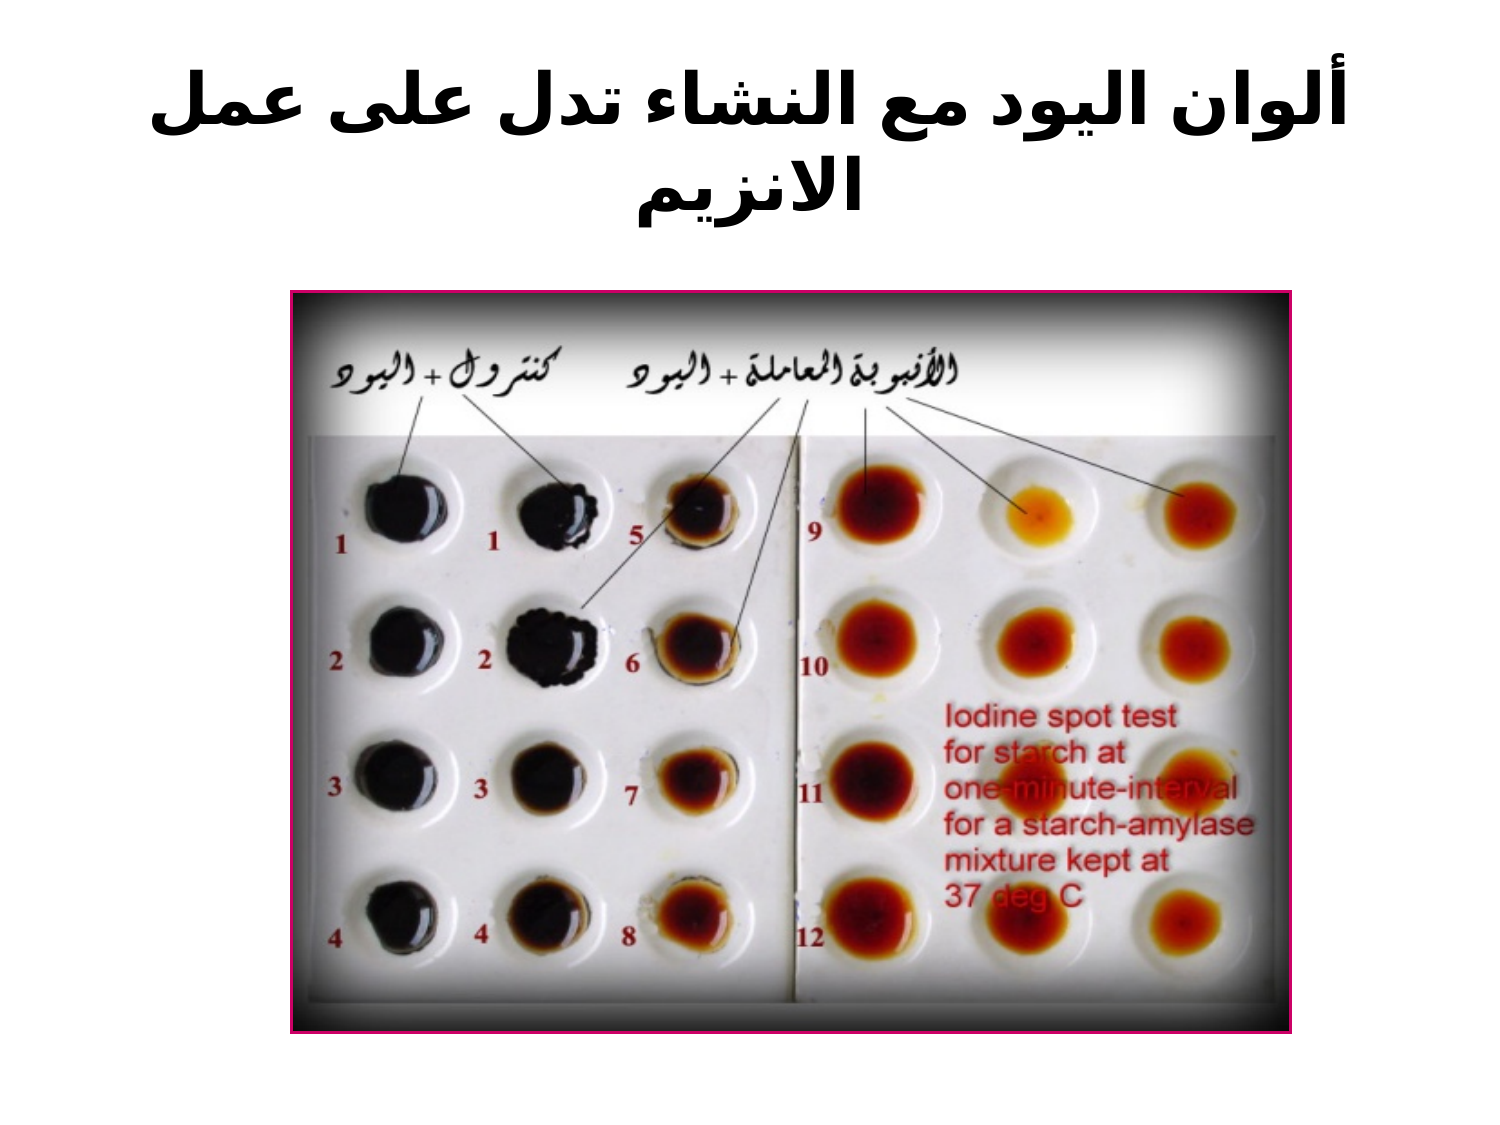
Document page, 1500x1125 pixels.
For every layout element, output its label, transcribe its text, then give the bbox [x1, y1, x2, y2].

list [295, 295, 1288, 1030]
title ألوان اليود مع النشاء تدل على عمل الانزيم [75, 45, 1425, 233]
